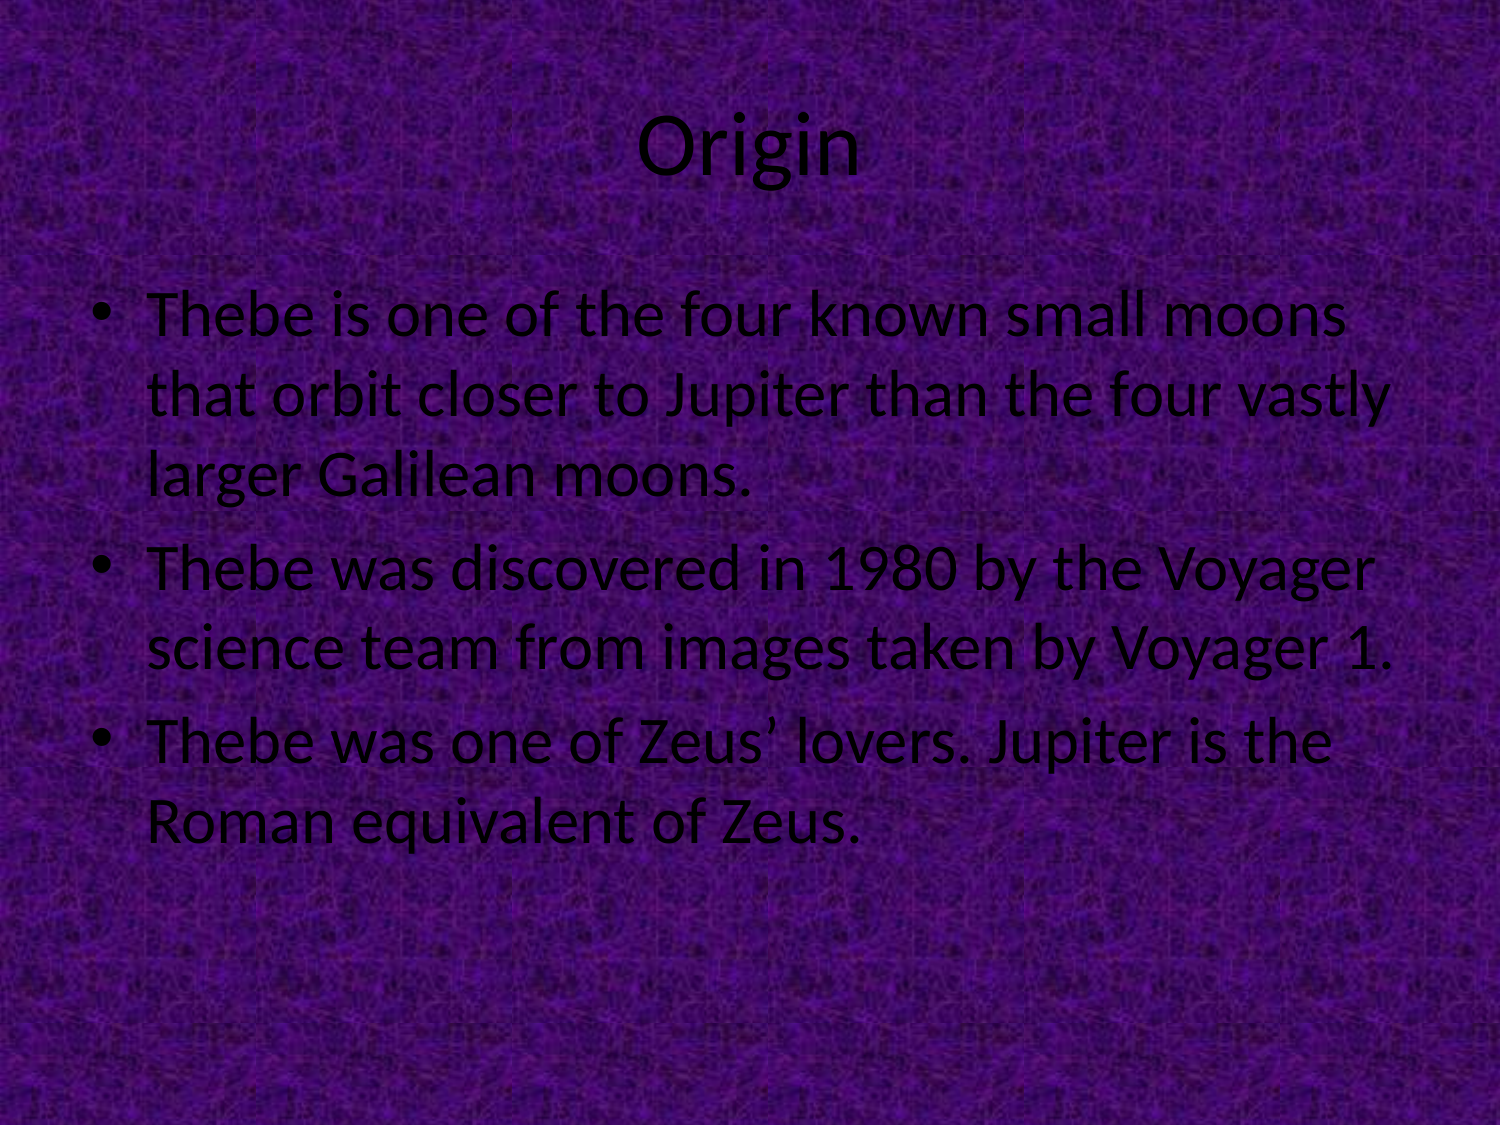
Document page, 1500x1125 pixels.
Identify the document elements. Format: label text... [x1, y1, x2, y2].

picture [0, 0, 1500, 1125]
list Thebe is one of the four known small moons that orbit closer to Jupiter than the four vastly larger Galilean moons. Thebe was discovered in 1980 by the Voyager science team from images taken by Voyager 1. Thebe was one of Zeus’ lovers. Jupiter is the Roman equivalent of Zeus. [75, 262, 1425, 1005]
title Origin [75, 45, 1425, 233]
